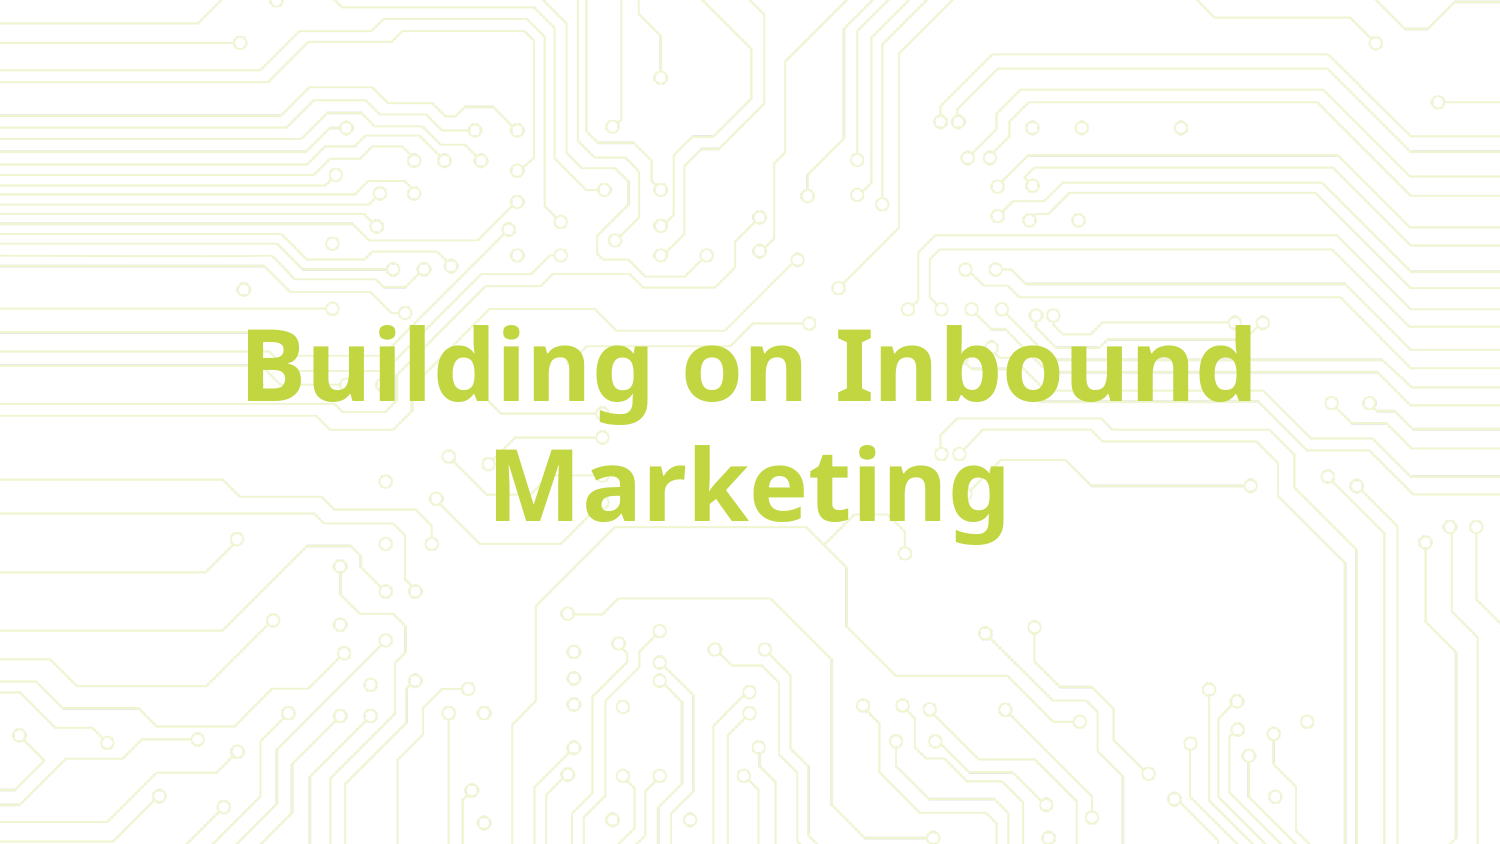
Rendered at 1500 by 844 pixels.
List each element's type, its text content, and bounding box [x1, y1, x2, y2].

title Building on Inbound Marketing [51, 352, 1449, 491]
